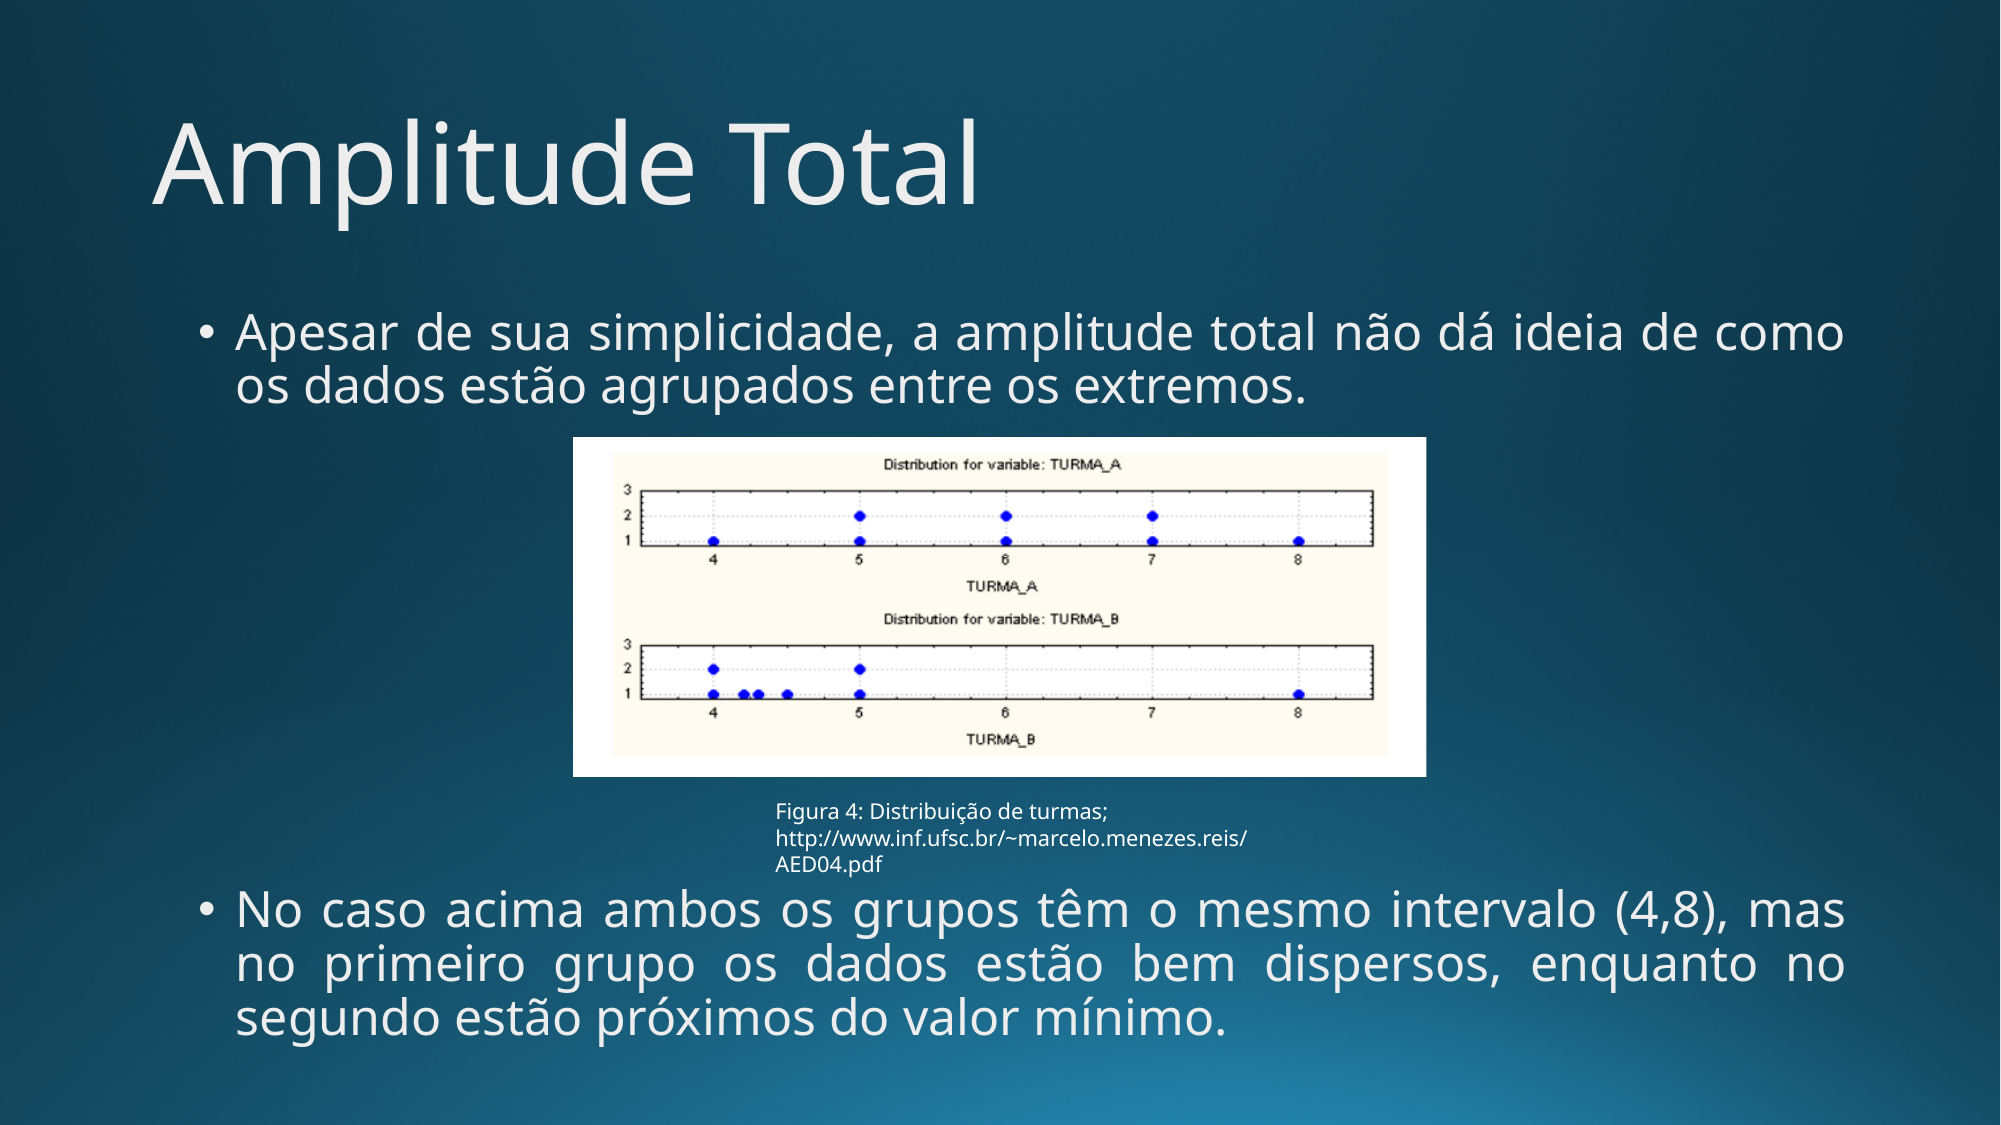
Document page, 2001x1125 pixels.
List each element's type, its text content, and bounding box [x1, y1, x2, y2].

text_box Figura 4: Distribuição de turmas; http://www.inf.ufsc.br/~marcelo.menezes.reis/AED04.pdf [760, 790, 1306, 858]
text_box Apesar de sua simplicidade, a amplitude total não dá ideia de como os dados estão agrupados entre os extremos. No caso acima ambos os grupos têm o mesmo intervalo (4,8), mas no primeiro grupo os dados estão bem dispersos, enquanto no segundo estão próximos do valor mínimo. [183, 299, 1863, 1083]
text_box Amplitude Total [137, 59, 1863, 278]
picture [0, 0, 2001, 1125]
